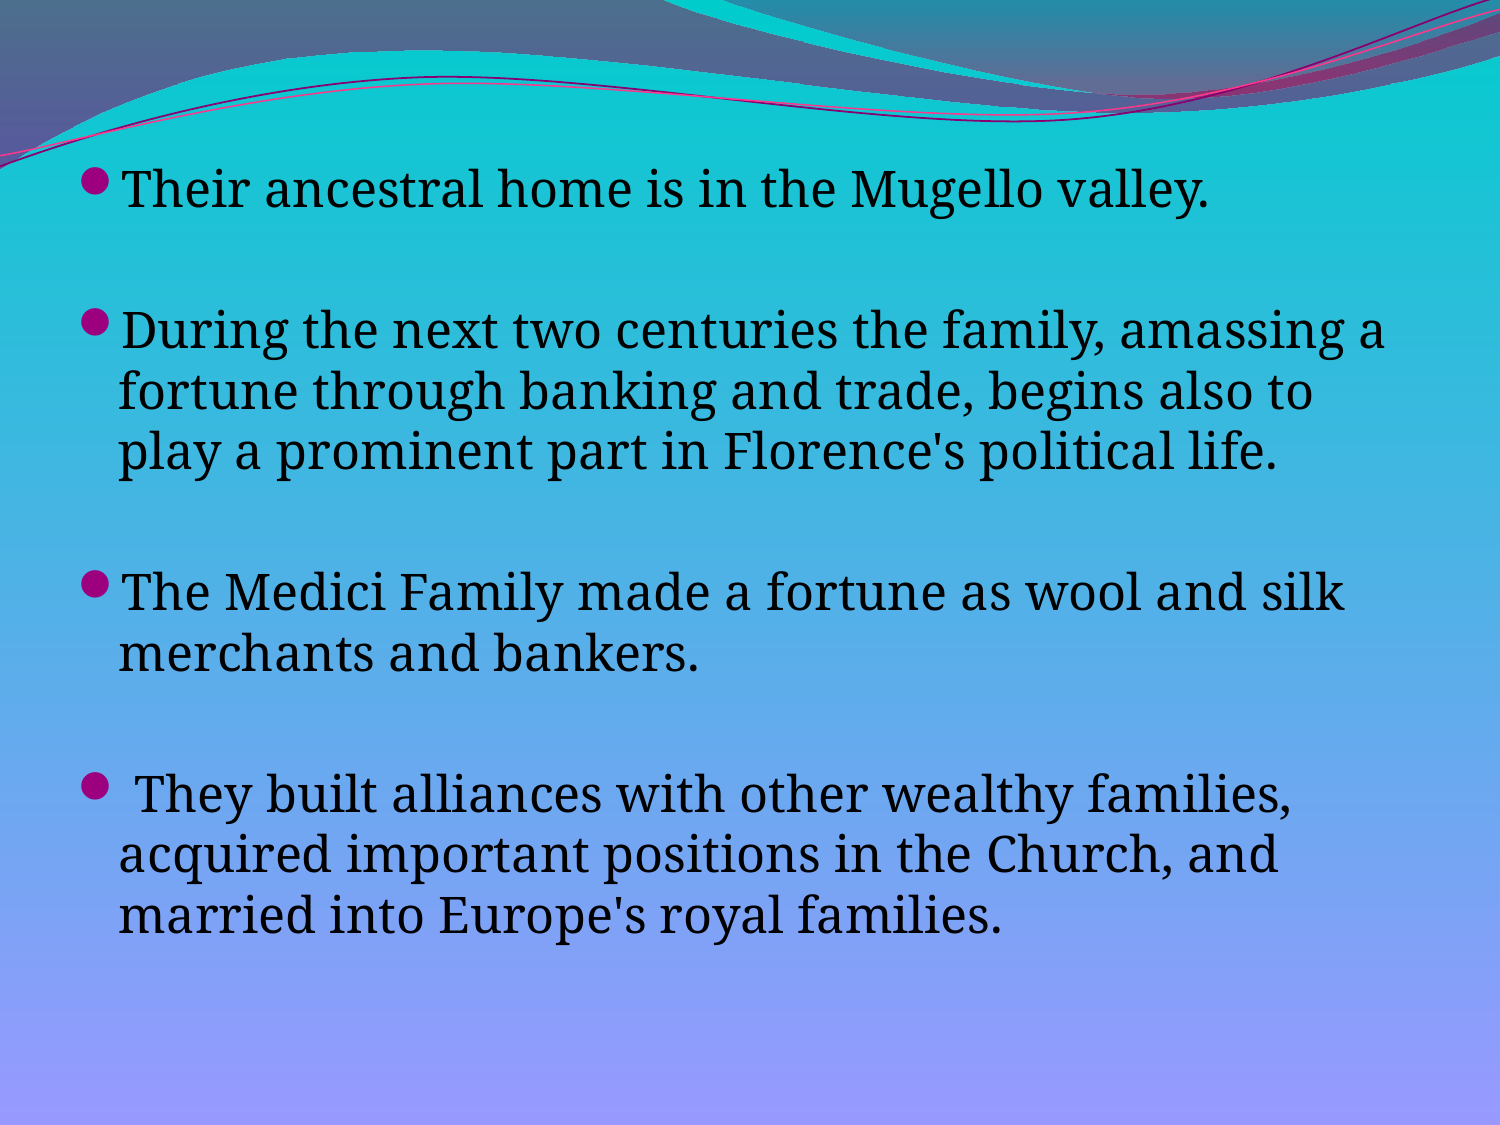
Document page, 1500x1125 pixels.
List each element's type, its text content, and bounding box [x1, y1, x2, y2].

list Their ancestral home is in the Mugello valley. During the next two centuries the family, amassing a fortune through banking and trade, begins also to play a prominent part in Florence's political life. The Medici Family made a fortune as wool and silk merchants and bankers. They built alliances with other wealthy families, acquired important positions in the Church, and married into Europe's royal families. [62, 149, 1413, 1013]
